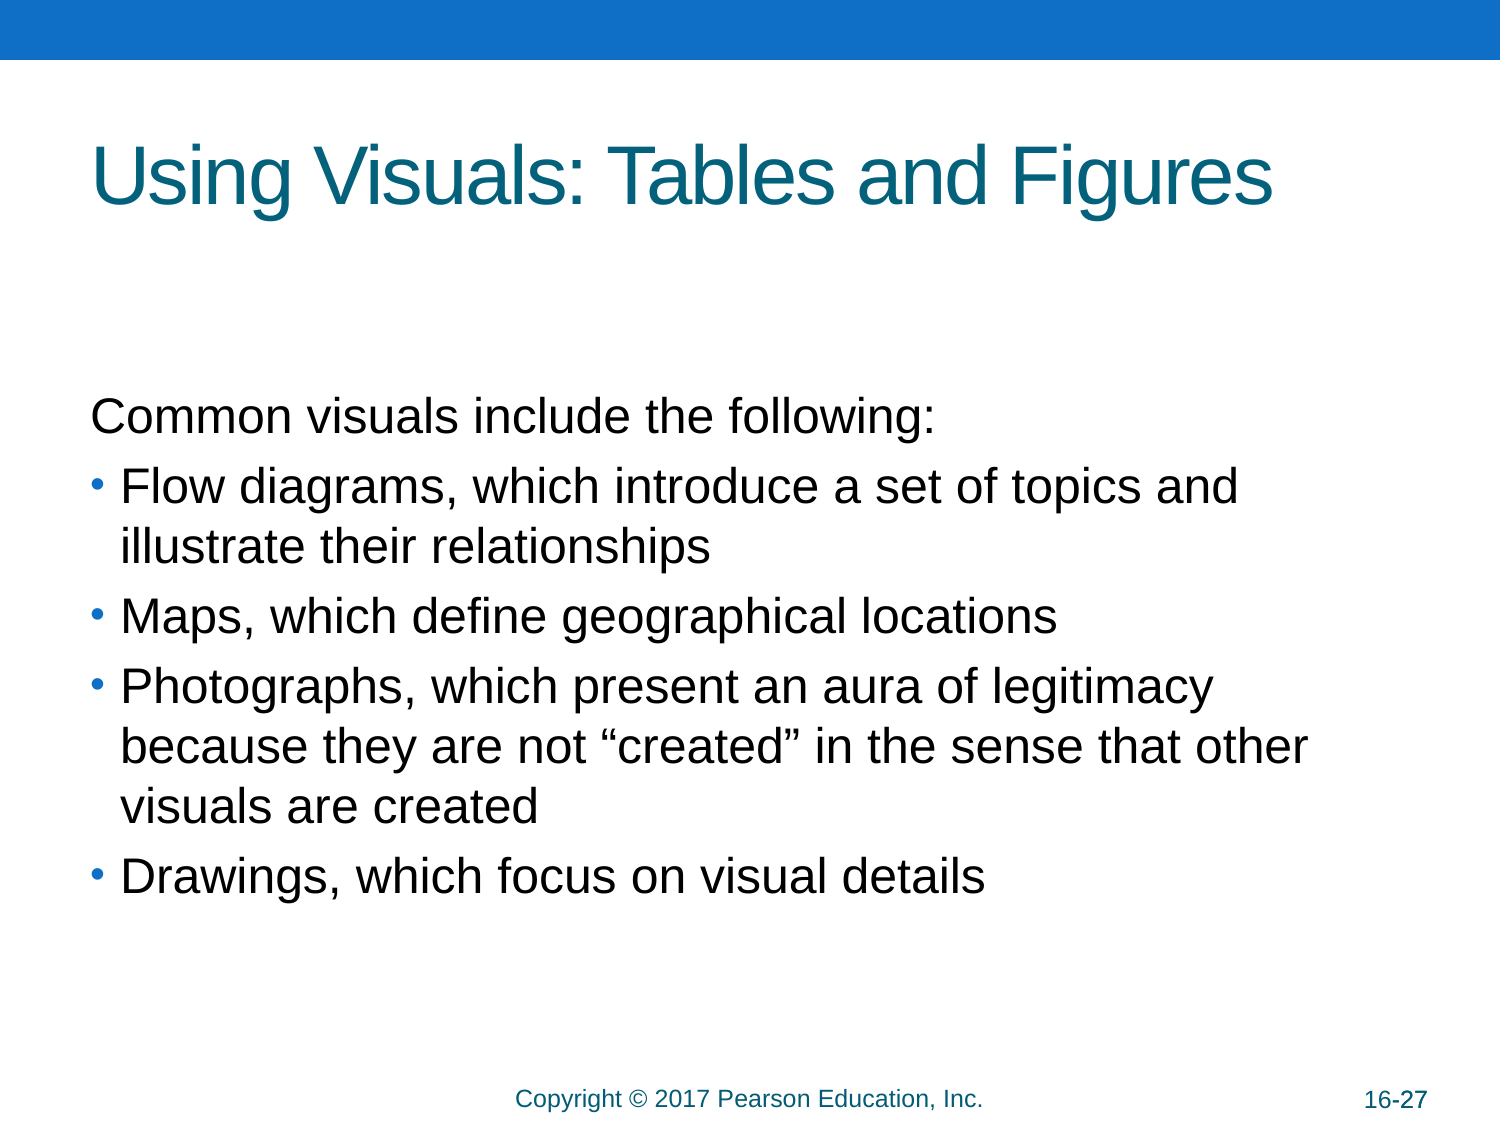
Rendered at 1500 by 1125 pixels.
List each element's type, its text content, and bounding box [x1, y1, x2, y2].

list Common visuals include the following: Flow diagrams, which introduce a set of topics and illustrate their relationships Maps, which define geographical locations Photographs, which present an aura of legitimacy because they are not “created” in the sense that other visuals are created Drawings, which focus on visual details [75, 376, 1425, 1125]
title Using Visuals: Tables and Figures [75, 90, 1425, 253]
